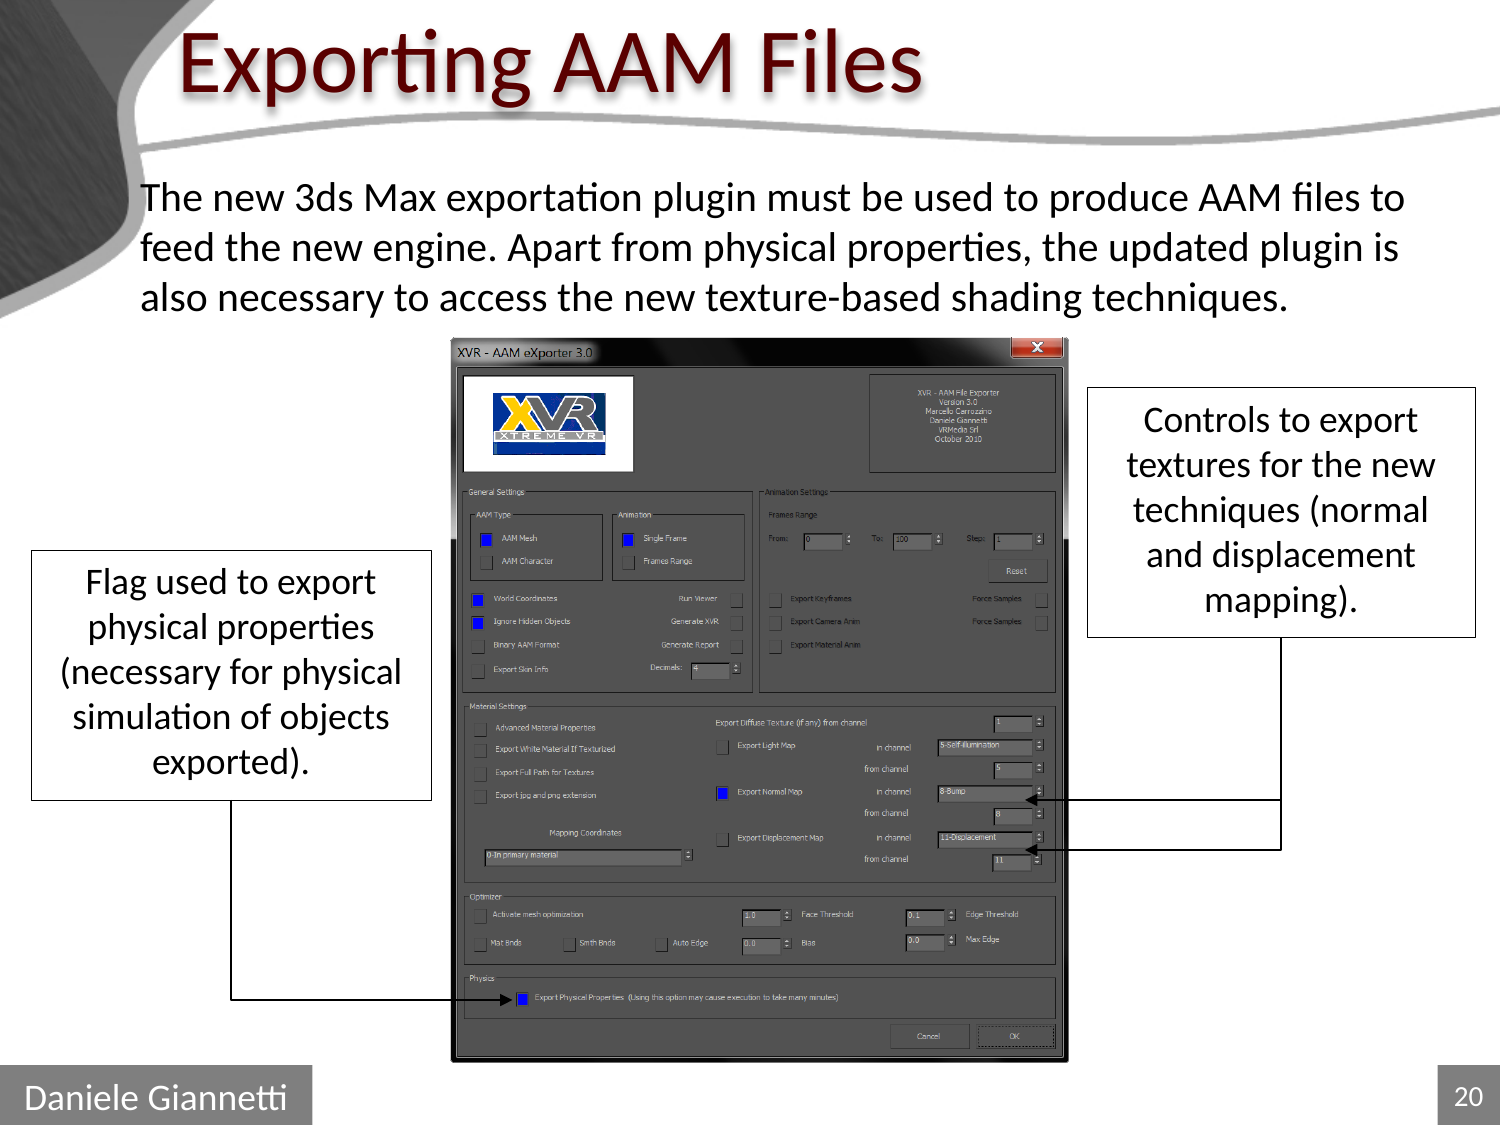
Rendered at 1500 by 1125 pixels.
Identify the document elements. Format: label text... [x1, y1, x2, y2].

title Exporting AAM Files [162, 0, 1375, 87]
list The new 3ds Max exportation plugin must be used to produce AAM files to feed the new engine. Apart from physical properties, the updated plugin is also necessary to access the new texture-based shading techniques. [125, 162, 1425, 338]
text_box Daniele Giannetti [0, 1065, 313, 1125]
text_box [162, 87, 1375, 162]
text_box Flag used to export physical properties (necessary for physical simulation of objects exported). [31, 549, 432, 800]
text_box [1046, 615, 1260, 873]
slide_number 20 [1437, 1065, 1500, 1125]
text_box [271, 759, 473, 1041]
picture [0, 0, 1500, 1125]
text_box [1071, 590, 1235, 614]
text_box Controls to export textures for the new techniques (normal and displacement mapping). [1087, 387, 1475, 638]
